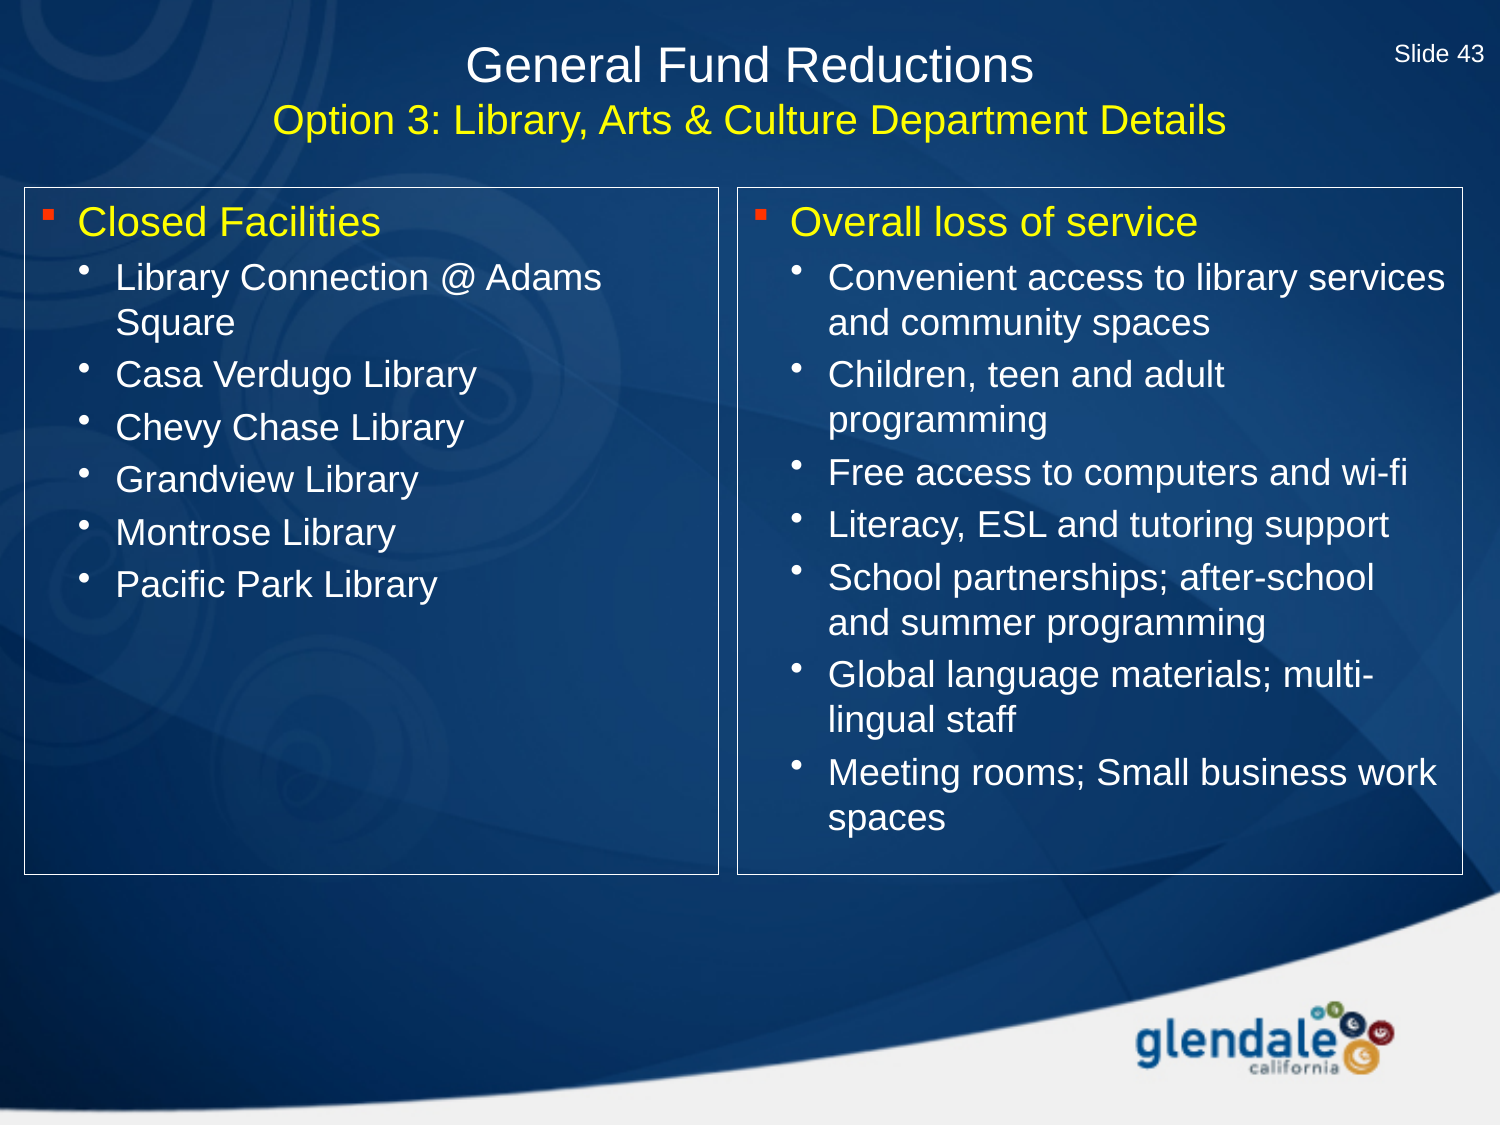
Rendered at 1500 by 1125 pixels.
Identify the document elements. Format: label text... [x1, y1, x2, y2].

slide_number Slide 43 [1149, 0, 1500, 75]
picture [0, 0, 1500, 1125]
list Closed Facilities Library Connection @ Adams Square Casa Verdugo Library Chevy Chase Library Grandview Library Montrose Library Pacific Park Library [24, 187, 719, 875]
title General Fund Reductions Option 3: Library, Arts & Culture Department Details [50, 24, 1450, 150]
text_box Overall loss of service Convenient access to library services and community spaces Children, teen and adult programming Free access to computers and wi-fi Literacy, ESL and tutoring support School partnerships; after-school and summer programming Global language materials; multi-lingual staff Meeting rooms; Small business work spaces [737, 187, 1463, 875]
